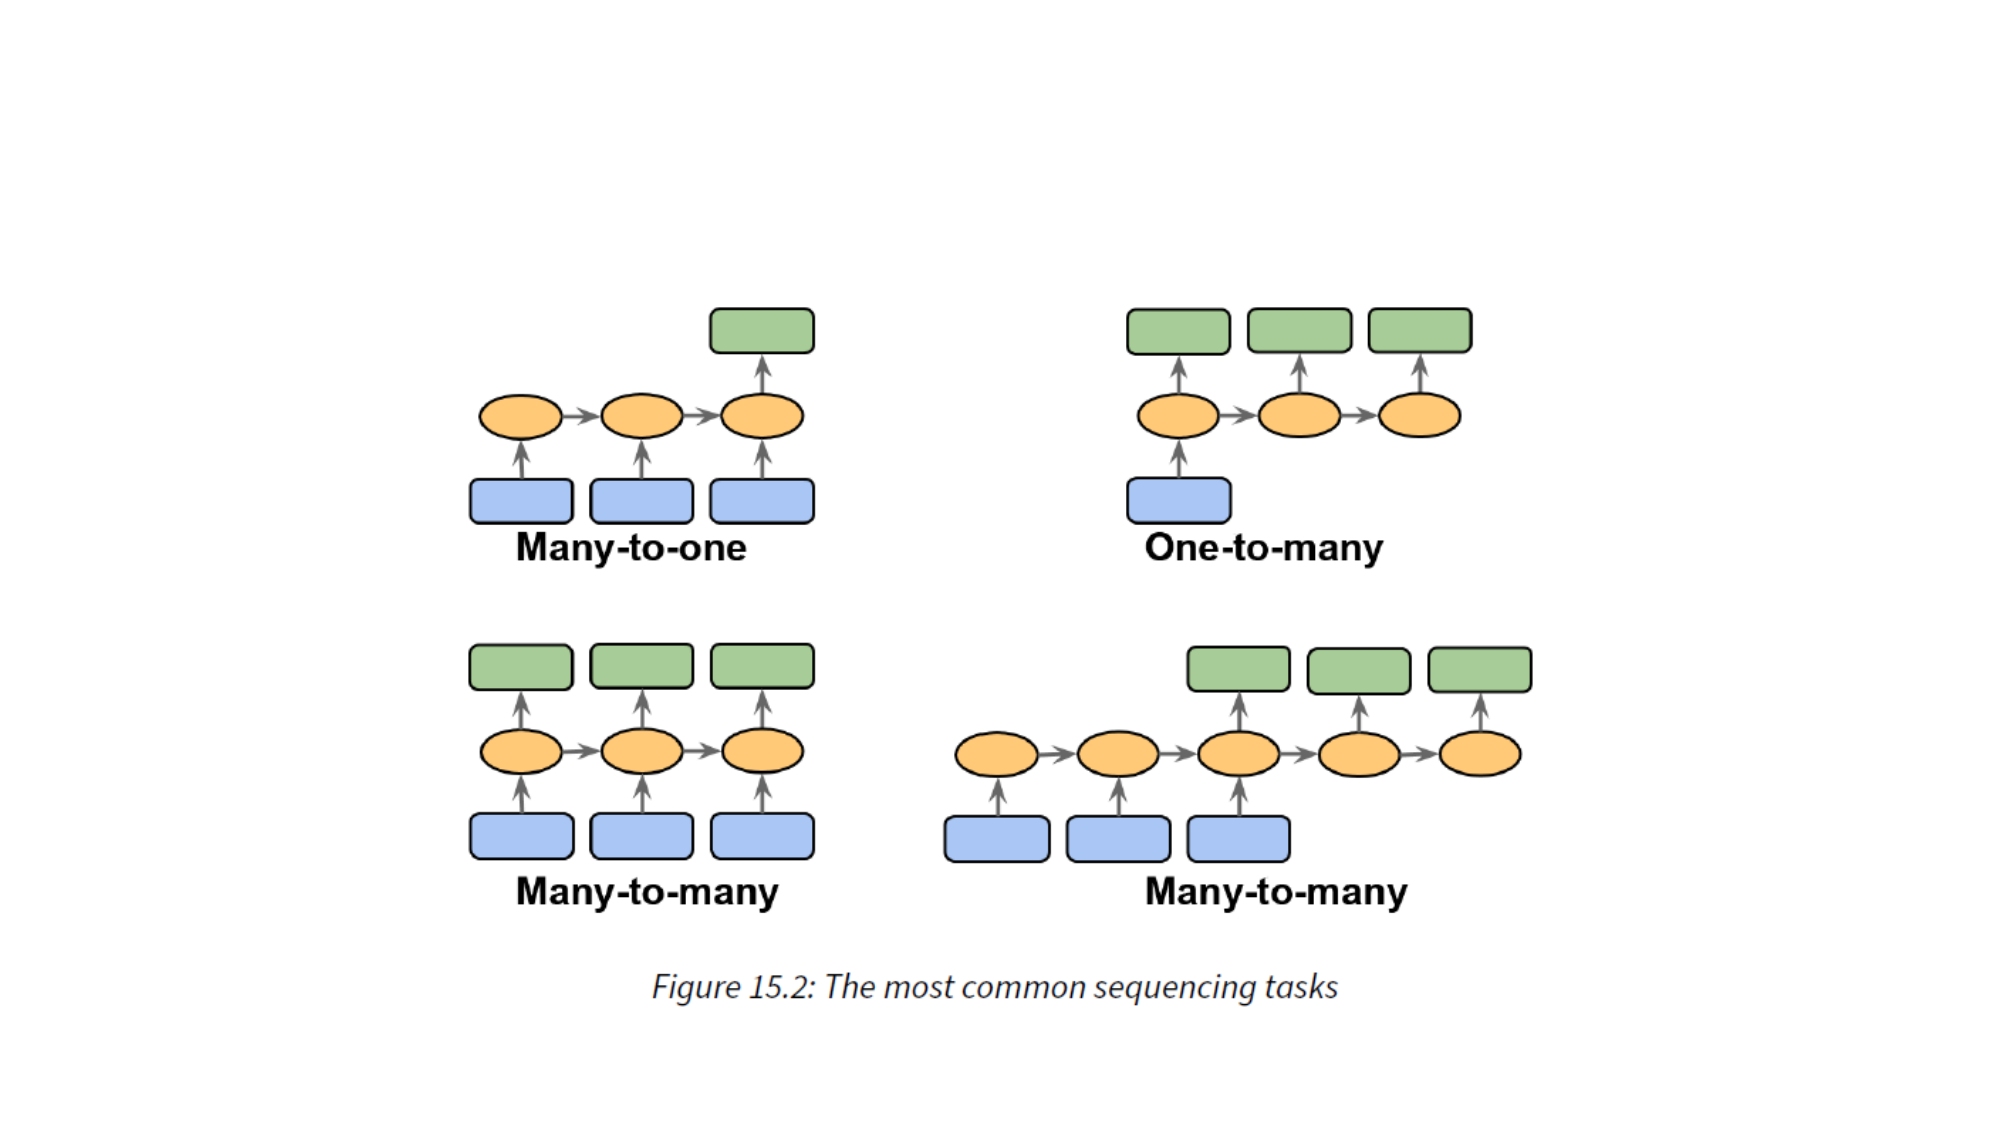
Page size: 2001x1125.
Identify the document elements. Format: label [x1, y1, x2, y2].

list [426, 299, 1574, 1014]
